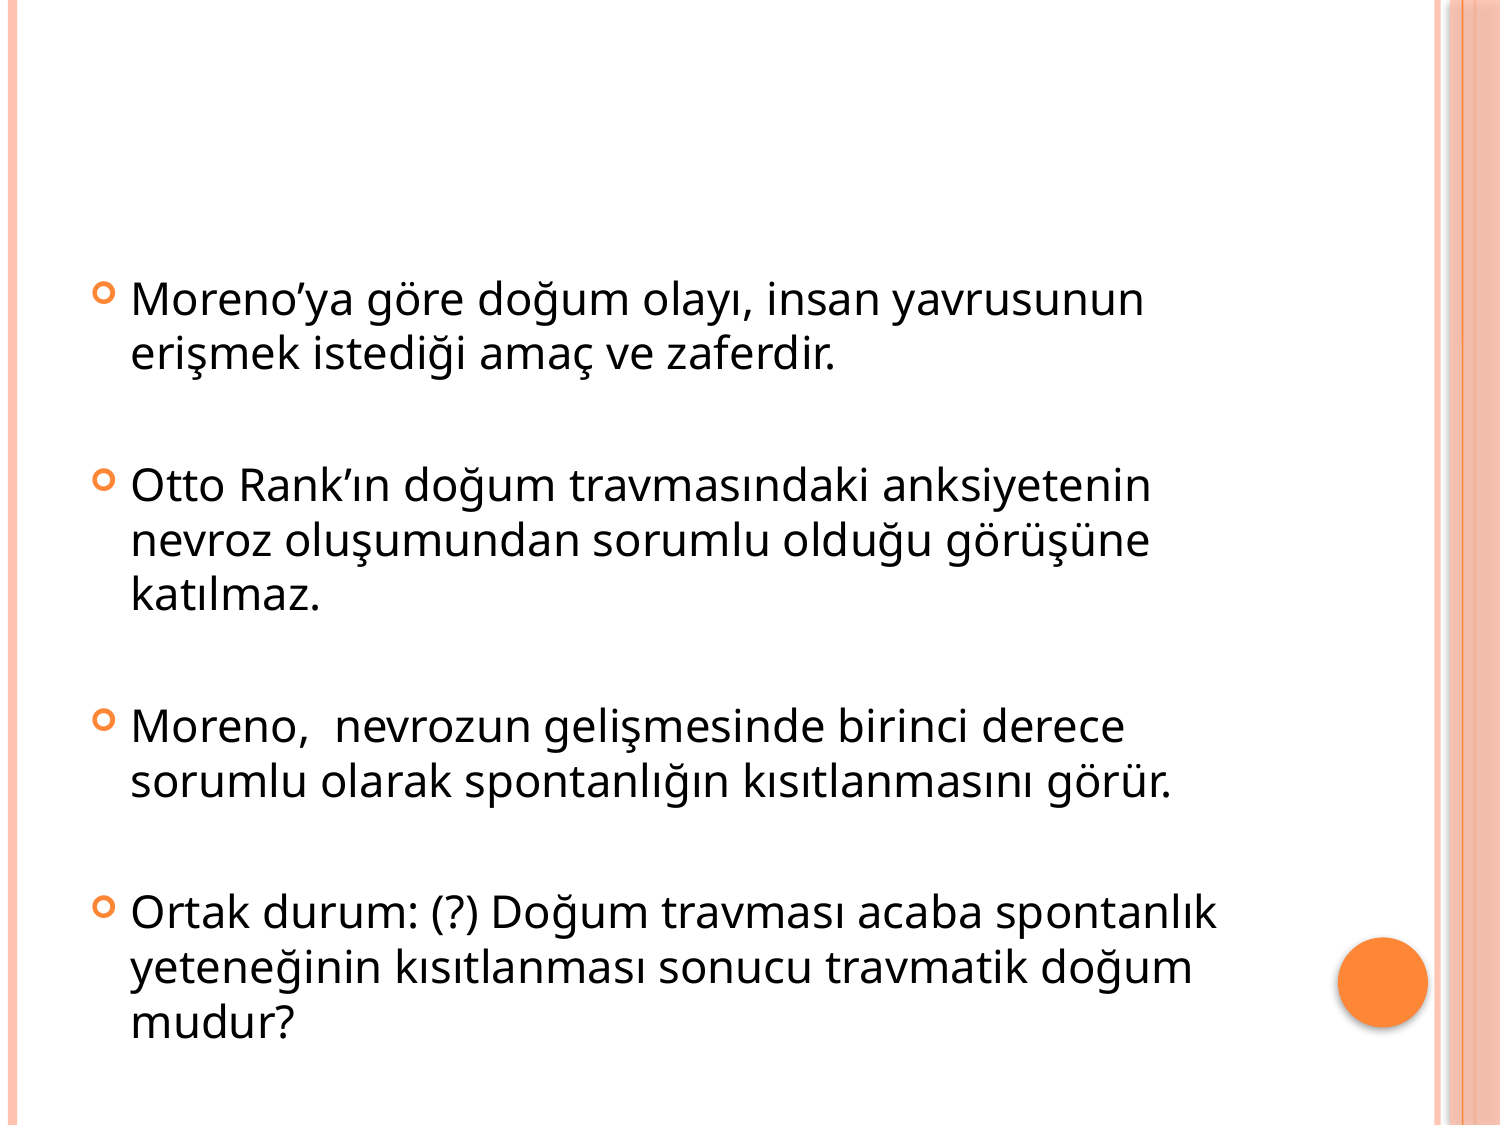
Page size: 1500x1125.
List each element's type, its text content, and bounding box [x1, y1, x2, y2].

list Moreno’ya göre doğum olayı, insan yavrusunun erişmek istediği amaç ve zaferdir. Otto Rank’ın doğum travmasındaki anksiyetenin nevroz oluşumundan sorumlu olduğu görüşüne katılmaz. Moreno, nevrozun gelişmesinde birinci derece sorumlu olarak spontanlığın kısıtlanmasını görür. Ortak durum: (?) Doğum travması acaba spontanlık yeteneğinin kısıtlanması sonucu travmatik doğum mudur? [75, 262, 1300, 1062]
